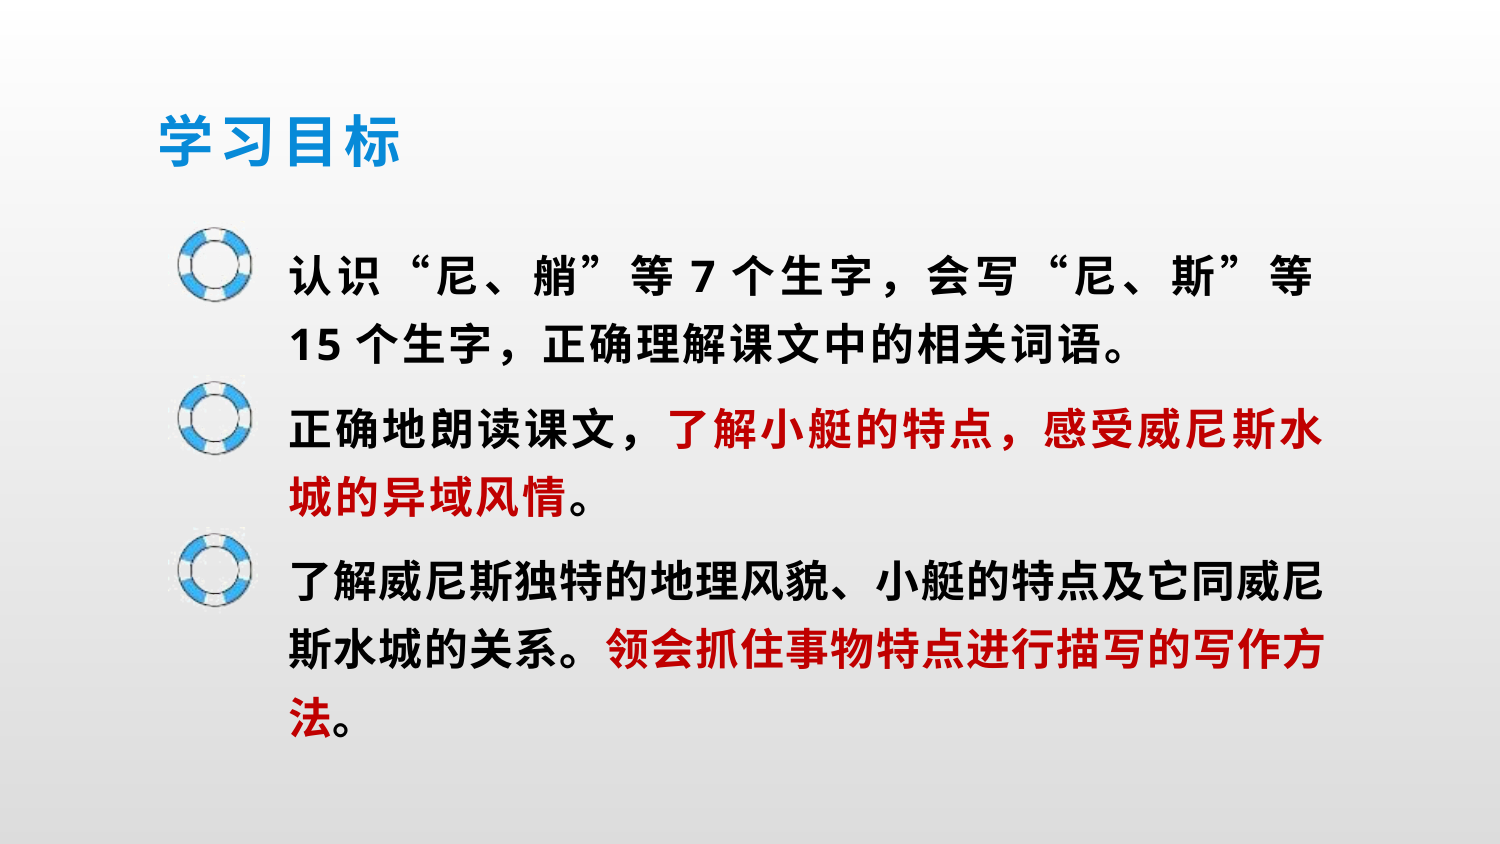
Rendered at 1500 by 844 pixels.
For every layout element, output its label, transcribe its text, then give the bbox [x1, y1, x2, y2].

picture [168, 527, 258, 616]
text_box 了解威尼斯独特的地理风貌、小艇的特点及它同威尼斯水城的关系。领会抓住事物特点进行描写的写作方法。 [277, 532, 1338, 749]
text_box 学习目标 [146, 100, 426, 180]
text_box 认识“尼、艄”等7个生字，会写“尼、斯”等15个生字，正确理解课文中的相关词语。 [277, 227, 1338, 375]
text_box 正确地朗读课文，了解小艇的特点，感受威尼斯水城的异域风情。 [277, 380, 1338, 529]
picture [168, 375, 258, 464]
picture [168, 221, 258, 310]
